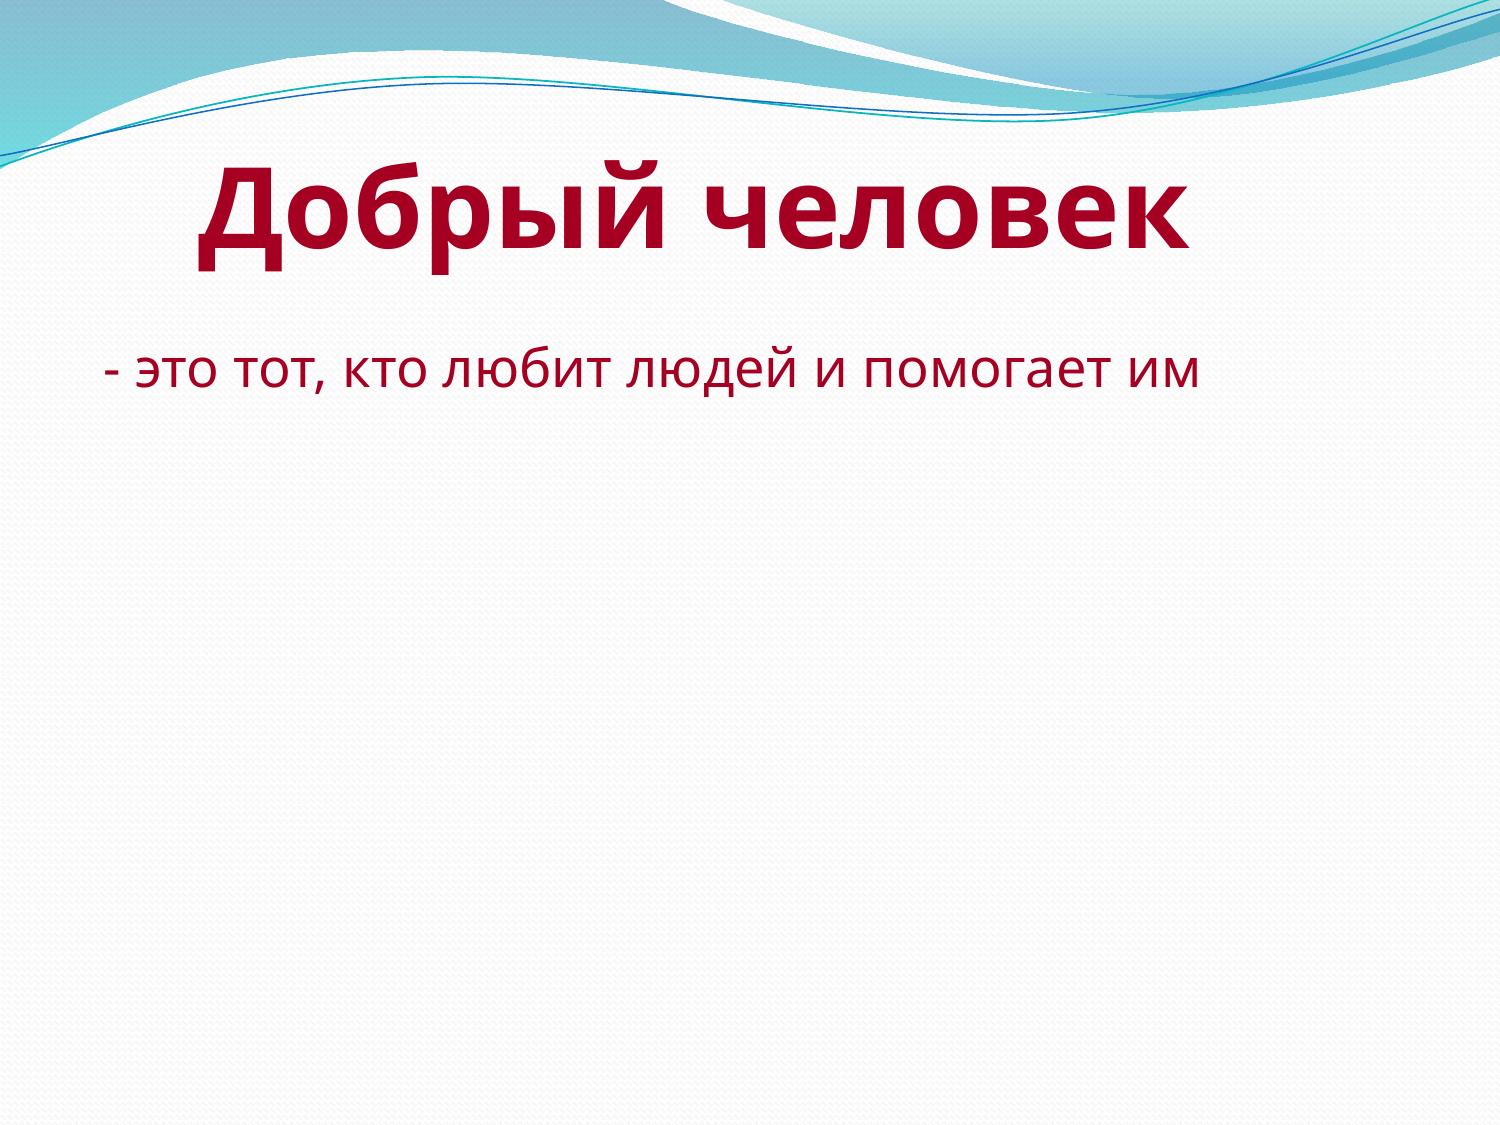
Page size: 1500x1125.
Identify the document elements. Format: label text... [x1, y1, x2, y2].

text_box Добрый человек [23, 128, 1395, 279]
list - это тот, кто любит людей и помогает им [75, 152, 1425, 657]
